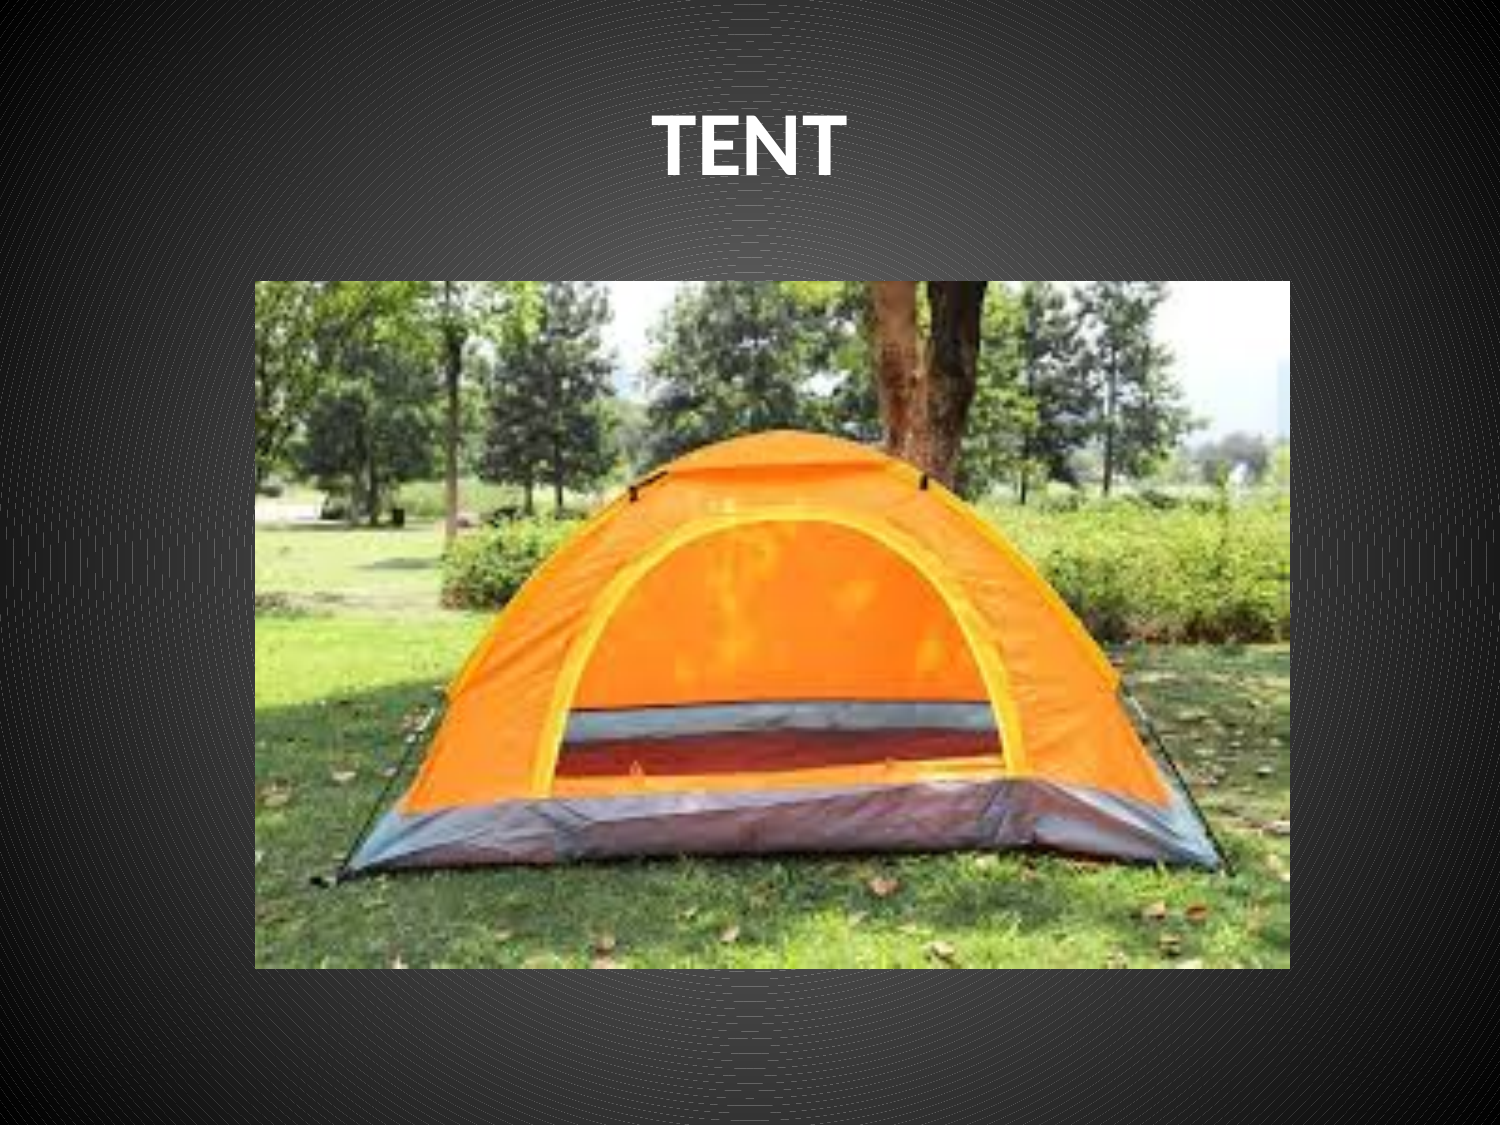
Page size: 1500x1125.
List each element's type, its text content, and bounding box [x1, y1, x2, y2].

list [255, 280, 1290, 970]
title TENT [75, 45, 1425, 233]
